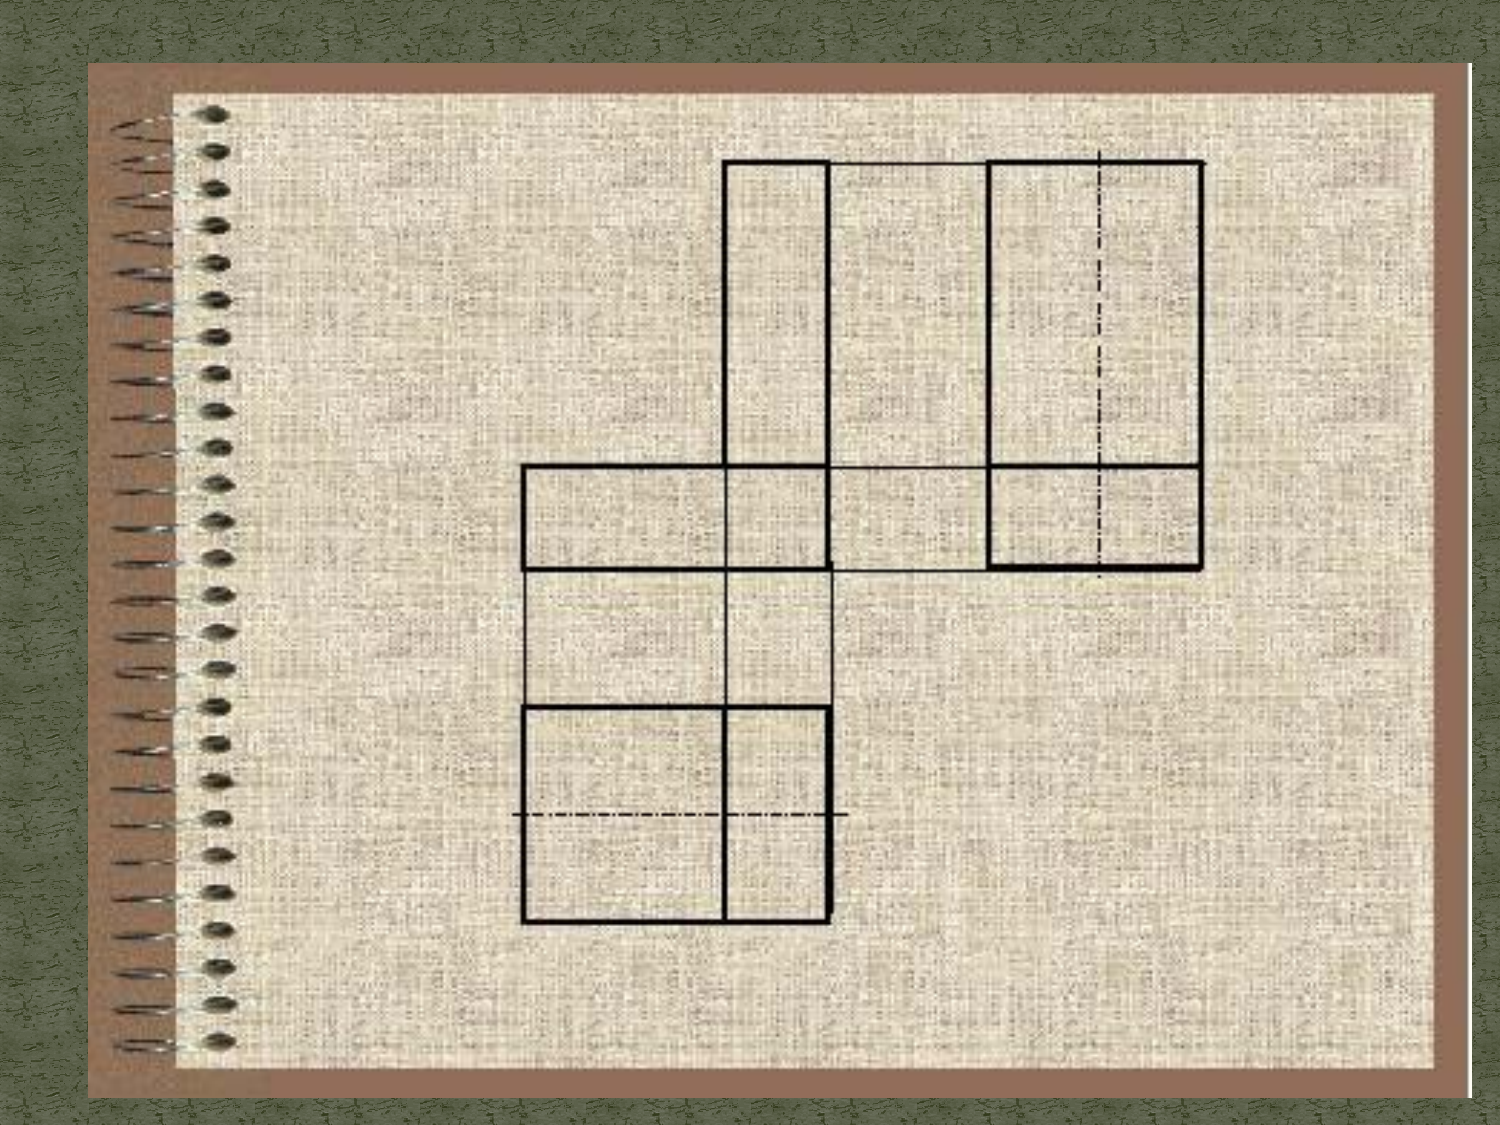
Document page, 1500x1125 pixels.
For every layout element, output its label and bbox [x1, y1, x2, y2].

picture [88, 63, 1472, 1098]
